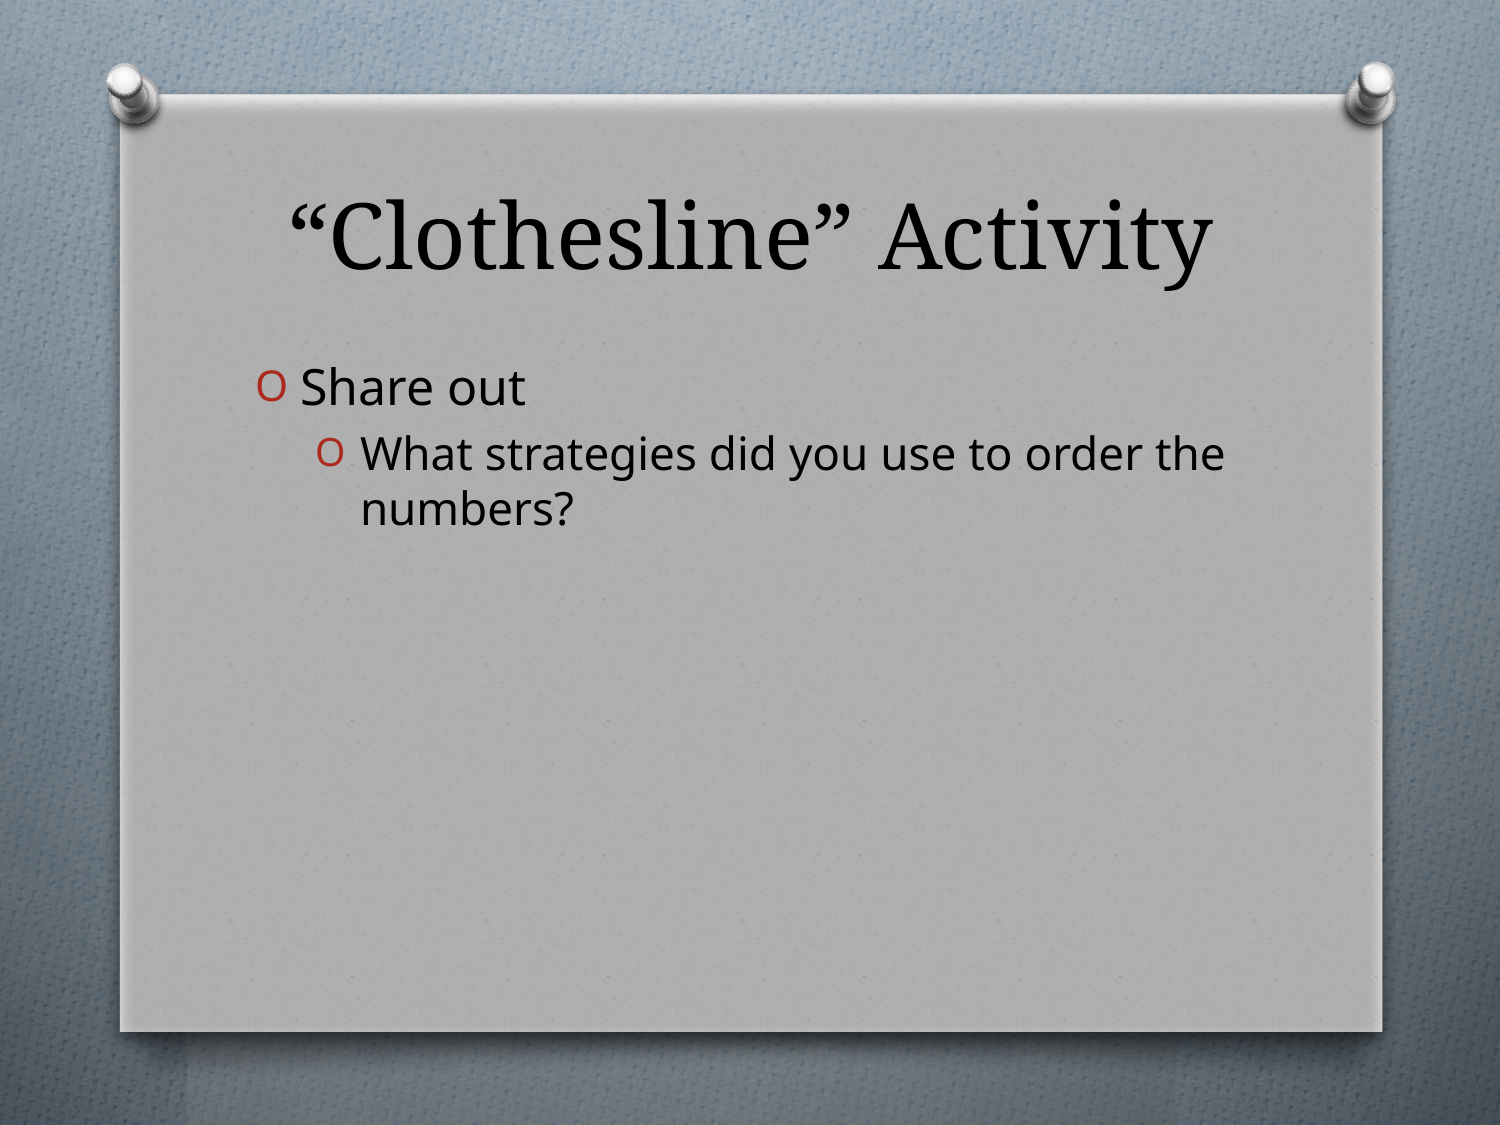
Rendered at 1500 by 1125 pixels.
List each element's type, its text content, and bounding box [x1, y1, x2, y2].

title “Clothesline” Activity [179, 134, 1323, 332]
list Share out What strategies did you use to order the numbers? [240, 347, 1257, 939]
picture [1317, 35, 1439, 156]
picture [75, 29, 198, 153]
